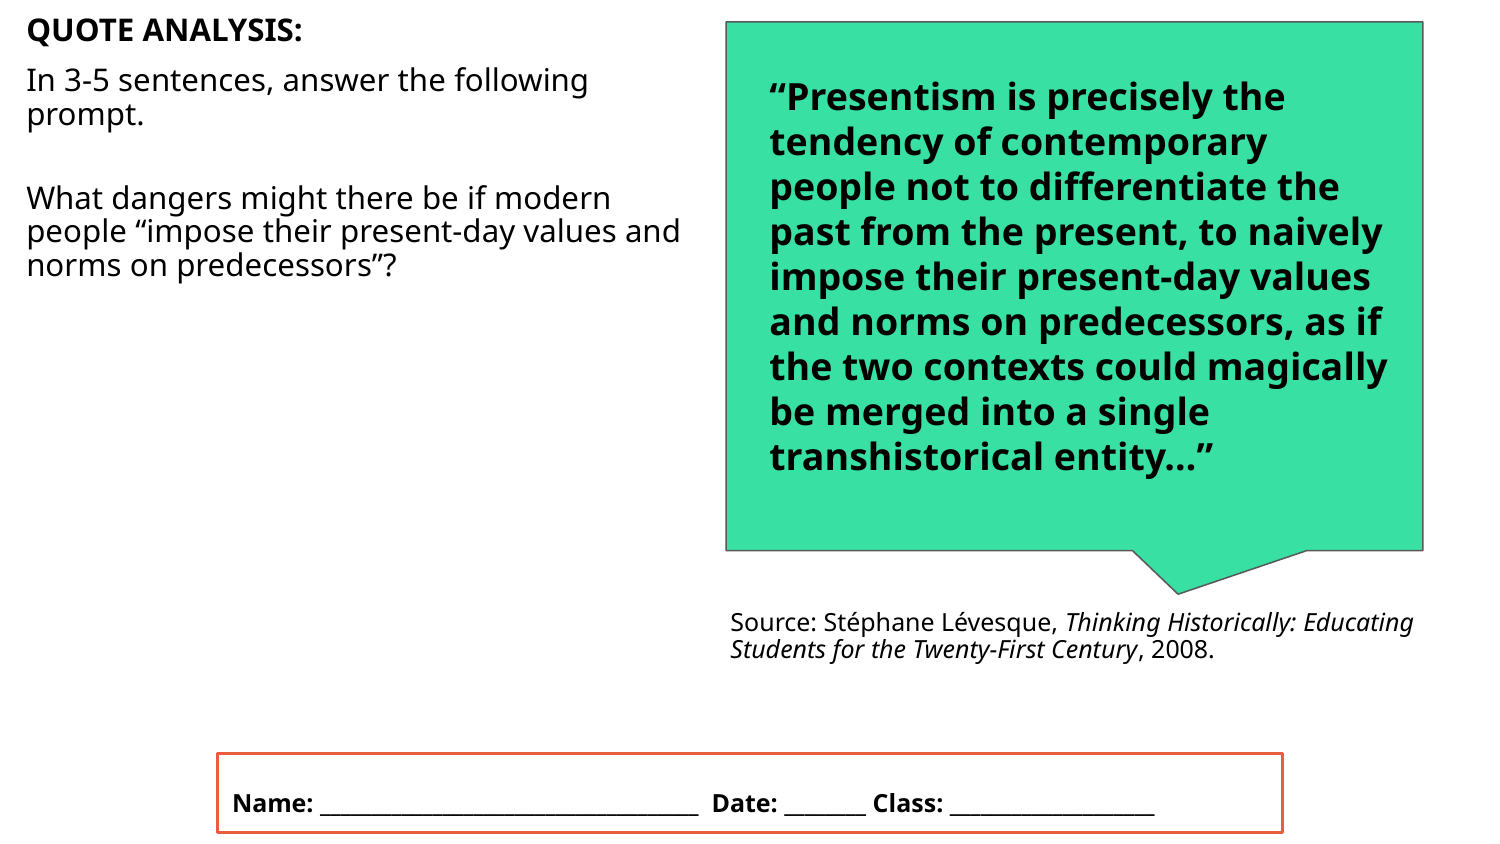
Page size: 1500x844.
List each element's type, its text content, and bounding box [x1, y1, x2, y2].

text_box [726, 21, 1423, 595]
text_box Source: Stéphane Lévesque, Thinking Historically: Educating Students for the Twenty-First Century, 2008. [715, 595, 1450, 680]
text_box QUOTE ANALYSIS: In 3-5 sentences, answer the following prompt. What dangers might there be if modern people “impose their present-day values and norms on predecessors”? [15, 8, 722, 572]
text_box “Presentism is precisely the tendency of contemporary people not to differentiate the past from the present, to naively impose their present-day values and norms on predecessors, as if the two contexts could magically be merged into a single transhistorical entity…” [758, 66, 1408, 481]
text_box Name: _____________________________________ Date: ________ Class: ____________________ [217, 753, 1283, 833]
